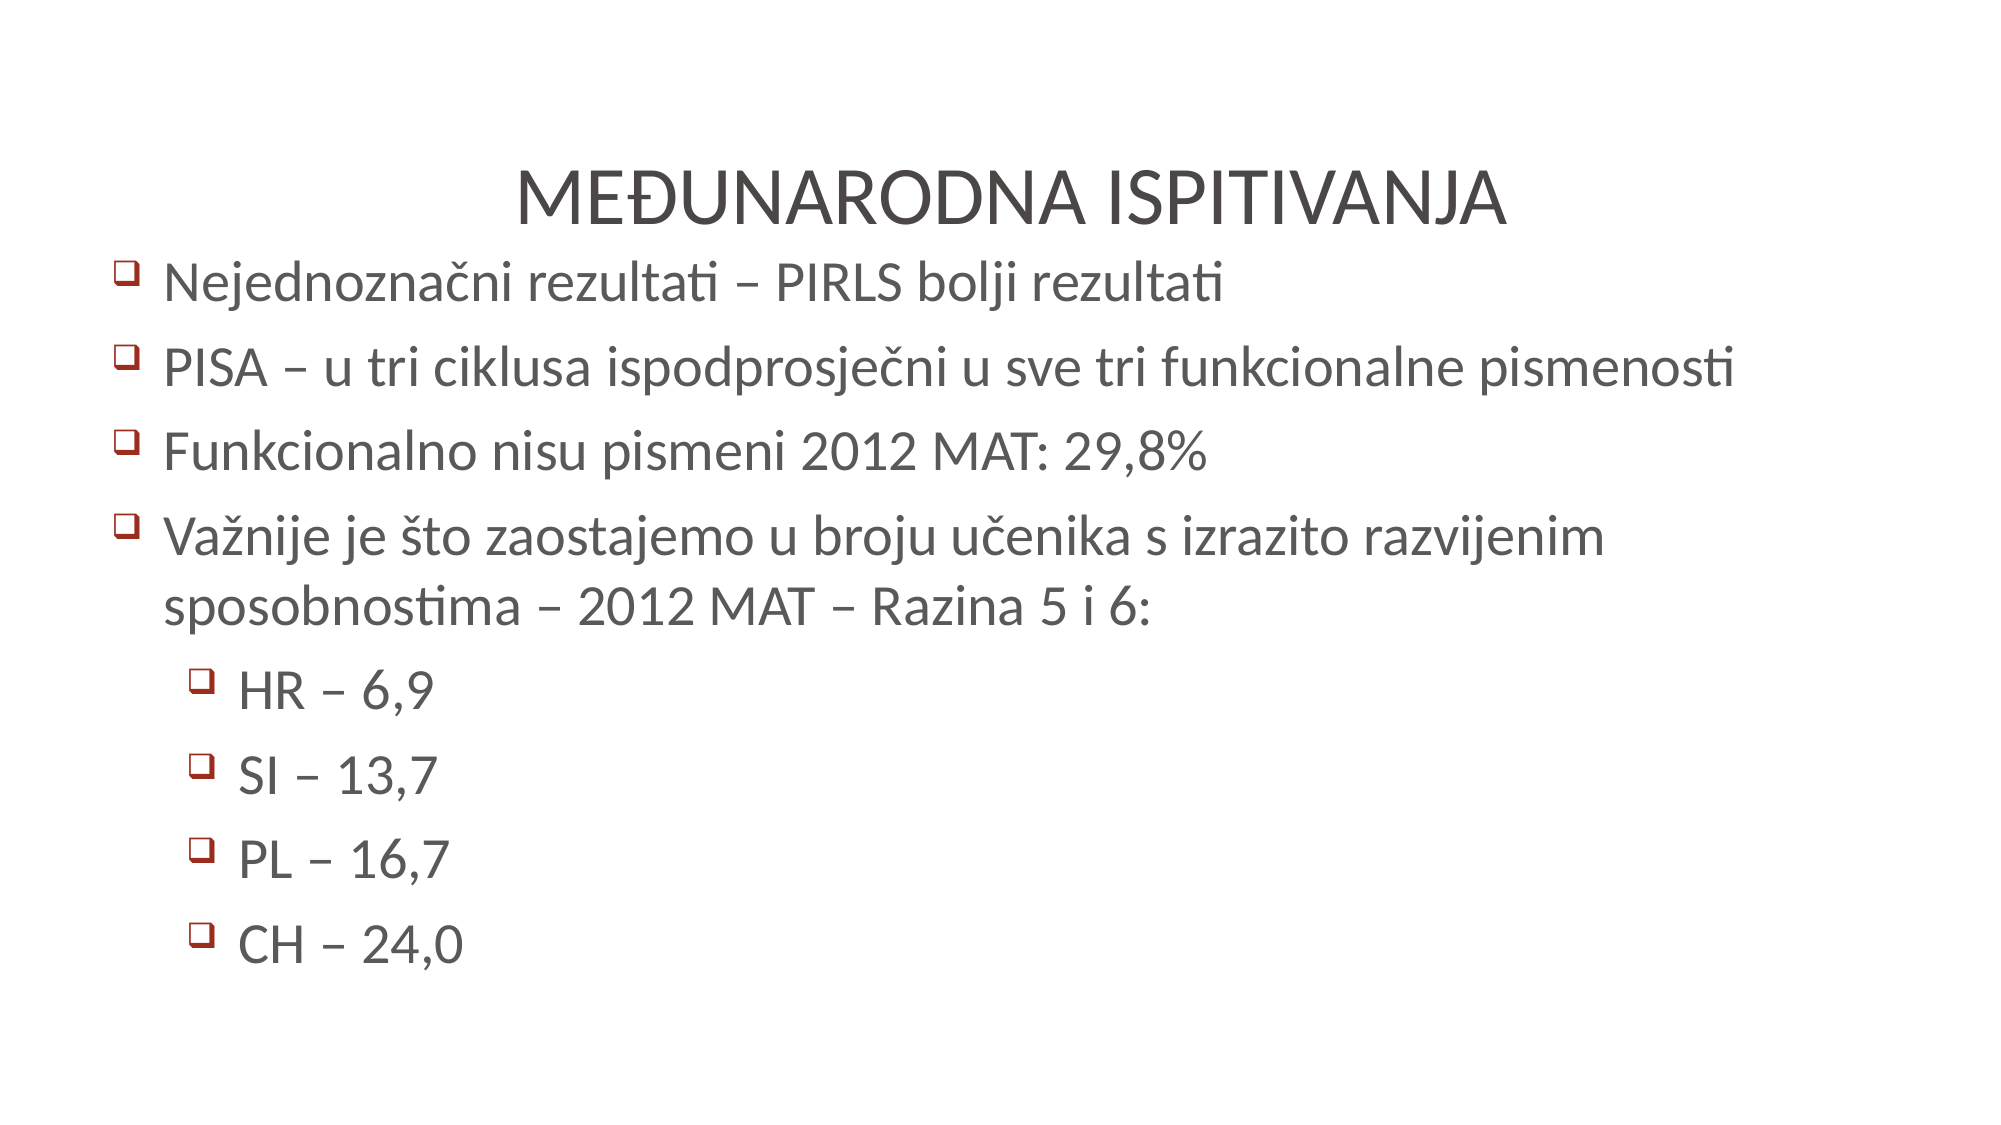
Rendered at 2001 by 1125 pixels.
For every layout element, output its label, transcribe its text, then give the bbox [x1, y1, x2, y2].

text_box Nejednoznačni rezultati – PIRLS bolji rezultati PISA – u tri ciklusa ispodprosječni u sve tri funkcionalne pismenosti Funkcionalno nisu pismeni 2012 MAT: 29,8% Važnije je što zaostajemo u broju učenika s izrazito razvijenim sposobnostima – 2012 MAT – Razina 5 i 6: HR – 6,9 SI – 13,7 PL – 16,7 CH – 24,0 [96, 235, 1771, 1082]
text_box MEĐUNARODNA ISPITIVANJA [69, 83, 1954, 249]
